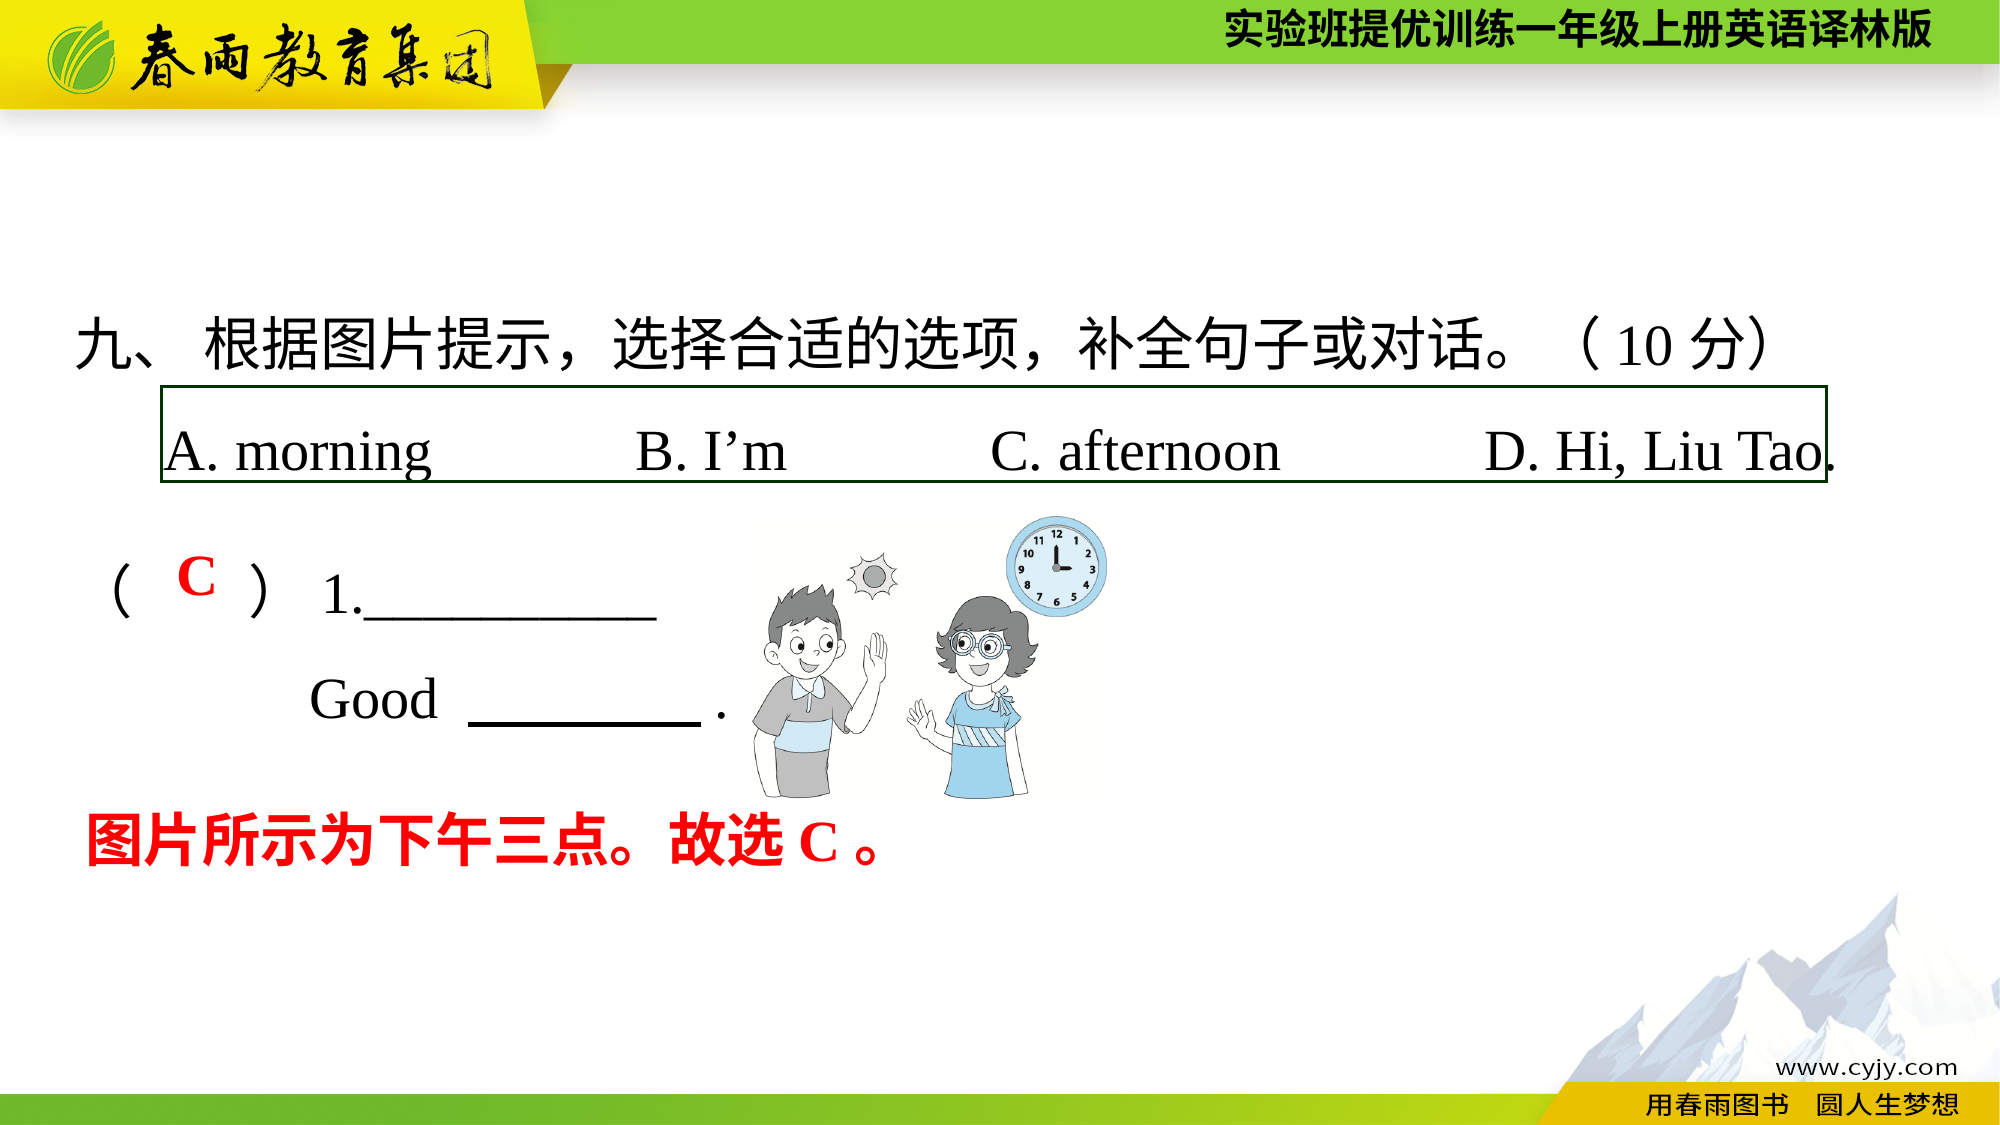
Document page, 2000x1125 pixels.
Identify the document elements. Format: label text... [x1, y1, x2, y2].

text_box 图片所示为下午三点。故选C。 [71, 795, 928, 881]
picture [0, 0, 2000, 1125]
list 九、 根据图片提示，选择合适的选项，补全句子或对话。（10分） A. morning B. I’m C. afternoon D. Hi, Liu Tao. （ ）1.__________ Good . [59, 264, 1944, 743]
text_box [161, 386, 1827, 482]
text_box C [161, 530, 234, 615]
